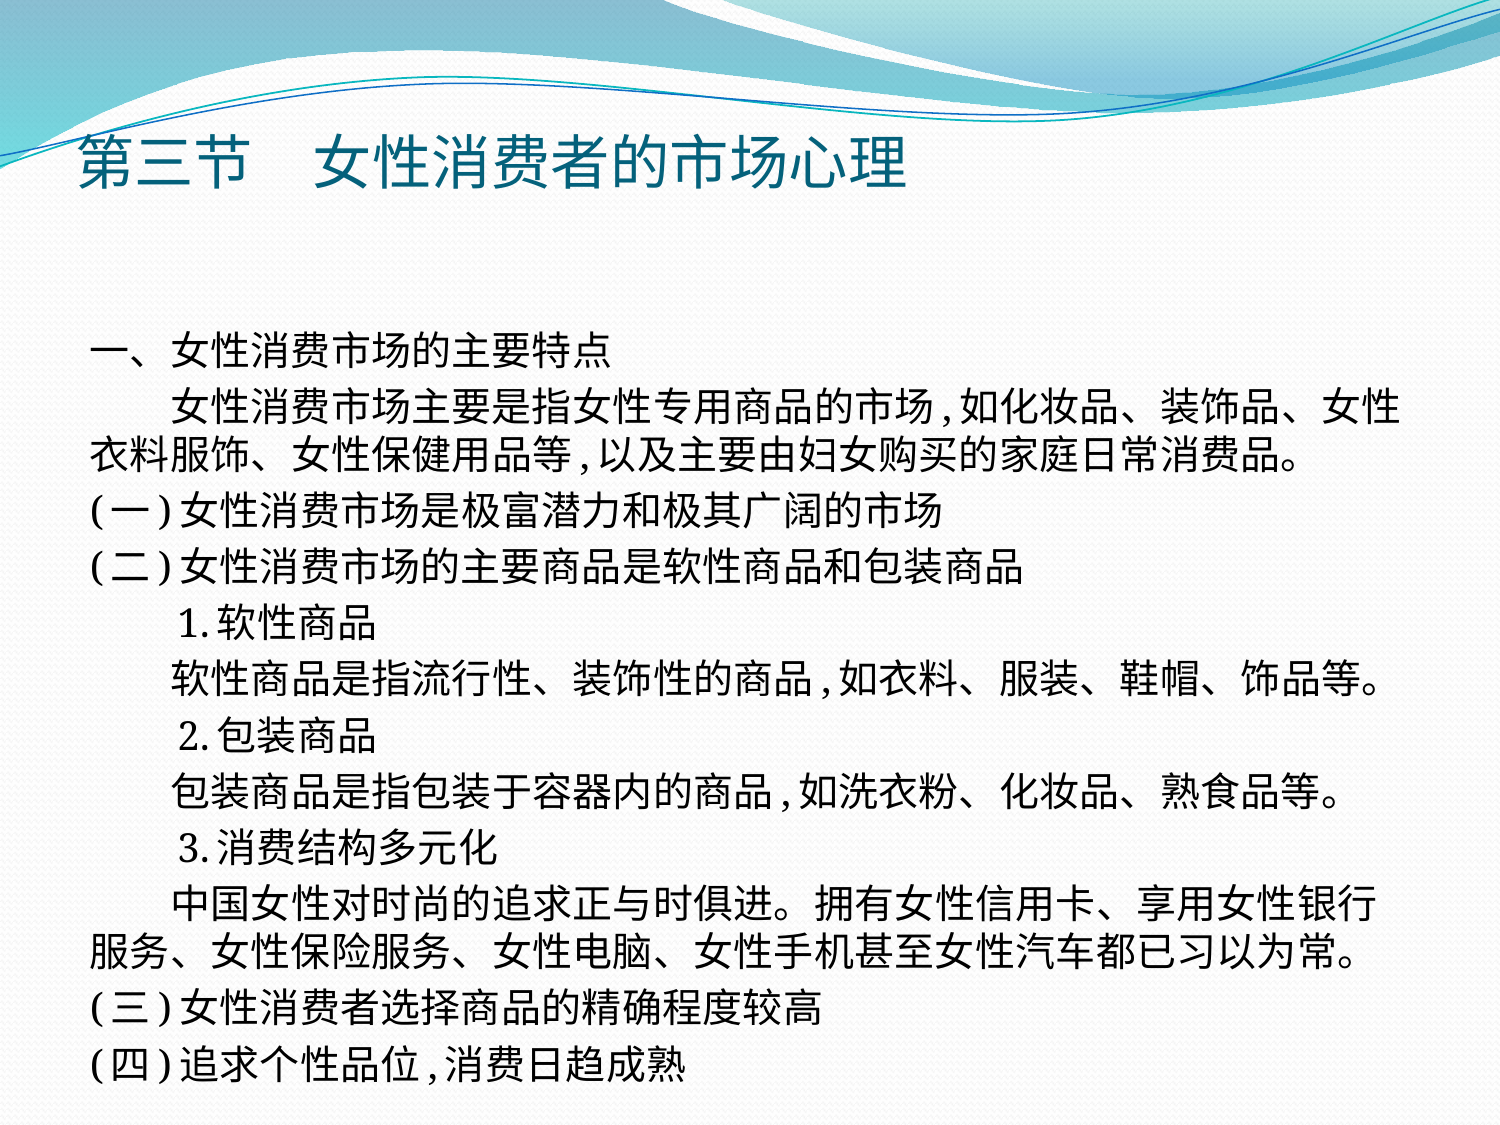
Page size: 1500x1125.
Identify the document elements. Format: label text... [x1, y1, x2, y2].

title 第三节 女性消费者的市场心理 [75, 115, 1425, 197]
list 一、女性消费市场的主要特点 女性消费市场主要是指女性专用商品的市场,如化妆品、装饰品、女性衣料服饰、女性保健用品等,以及主要由妇女购买的家庭日常消费品。 (一)女性消费市场是极富潜力和极其广阔的市场 (二)女性消费市场的主要商品是软性商品和包装商品 1.软性商品 软性商品是指流行性、装饰性的商品,如衣料、服装、鞋帽、饰品等。 2.包装商品 包装商品是指包装于容器内的商品,如洗衣粉、化妆品、熟食品等。 3.消费结构多元化 中国女性对时尚的追求正与时俱进。拥有女性信用卡、享用女性银行服务、女性保险服务、女性电脑、女性手机甚至女性汽车都已习以为常。 (三)女性消费者选择商品的精确程度较高 (四)追求个性品位,消费日趋成熟 [75, 317, 1425, 1106]
